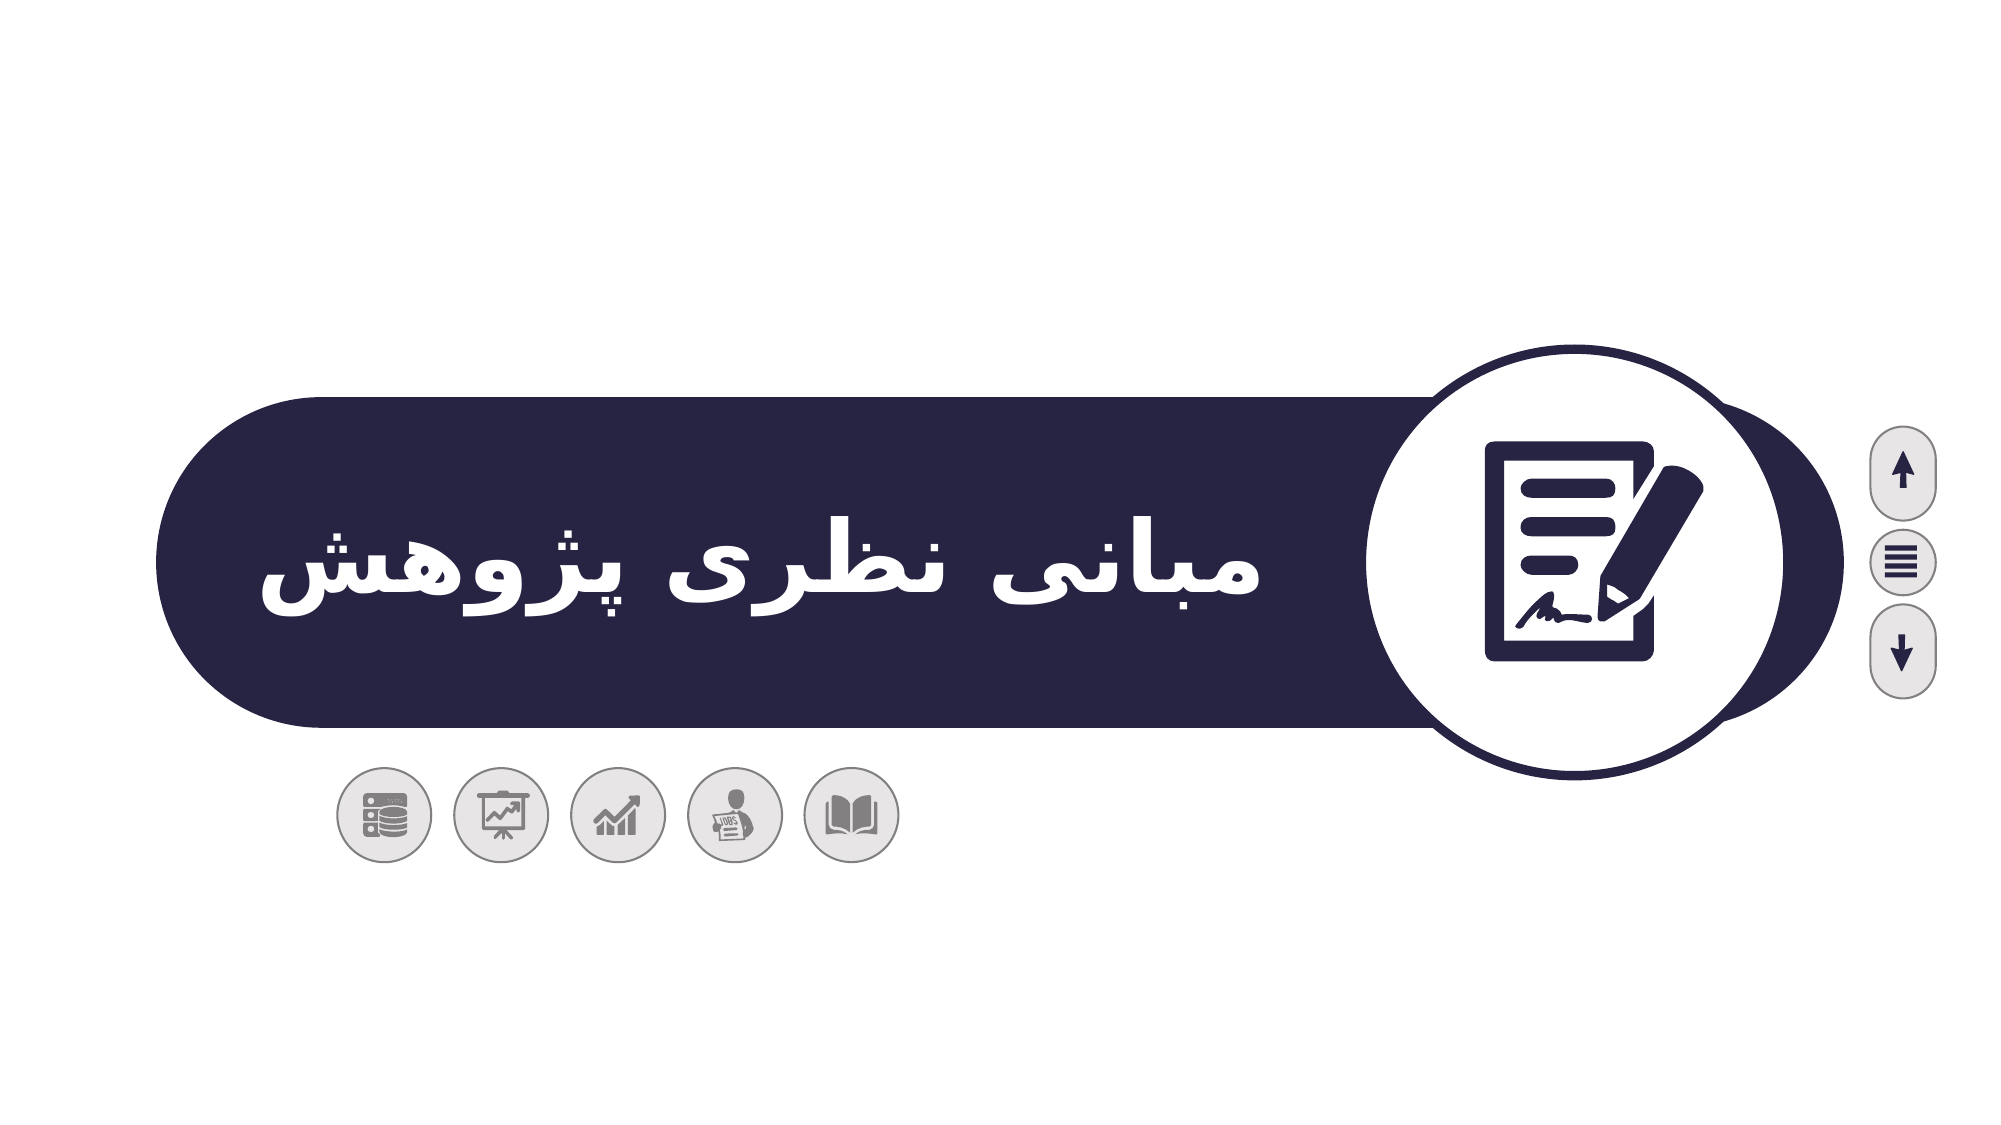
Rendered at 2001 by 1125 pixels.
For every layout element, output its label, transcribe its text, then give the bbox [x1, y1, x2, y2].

text_box [831, 795, 851, 833]
text_box مبانی نظری پژوهش [157, 484, 1366, 620]
text_box [617, 818, 626, 835]
text_box [453, 767, 550, 864]
text_box [1484, 441, 1654, 662]
text_box [1597, 465, 1704, 622]
text_box [606, 820, 615, 835]
text_box [336, 767, 433, 864]
text_box [855, 801, 878, 835]
text_box [687, 767, 784, 864]
text_box [803, 766, 900, 864]
text_box [825, 801, 848, 835]
text_box [712, 789, 754, 842]
text_box [593, 795, 640, 824]
text_box [570, 767, 667, 864]
text_box [476, 790, 531, 840]
text_box [627, 808, 636, 835]
text_box [363, 793, 408, 838]
text_box [852, 795, 872, 833]
text_box [596, 820, 604, 835]
